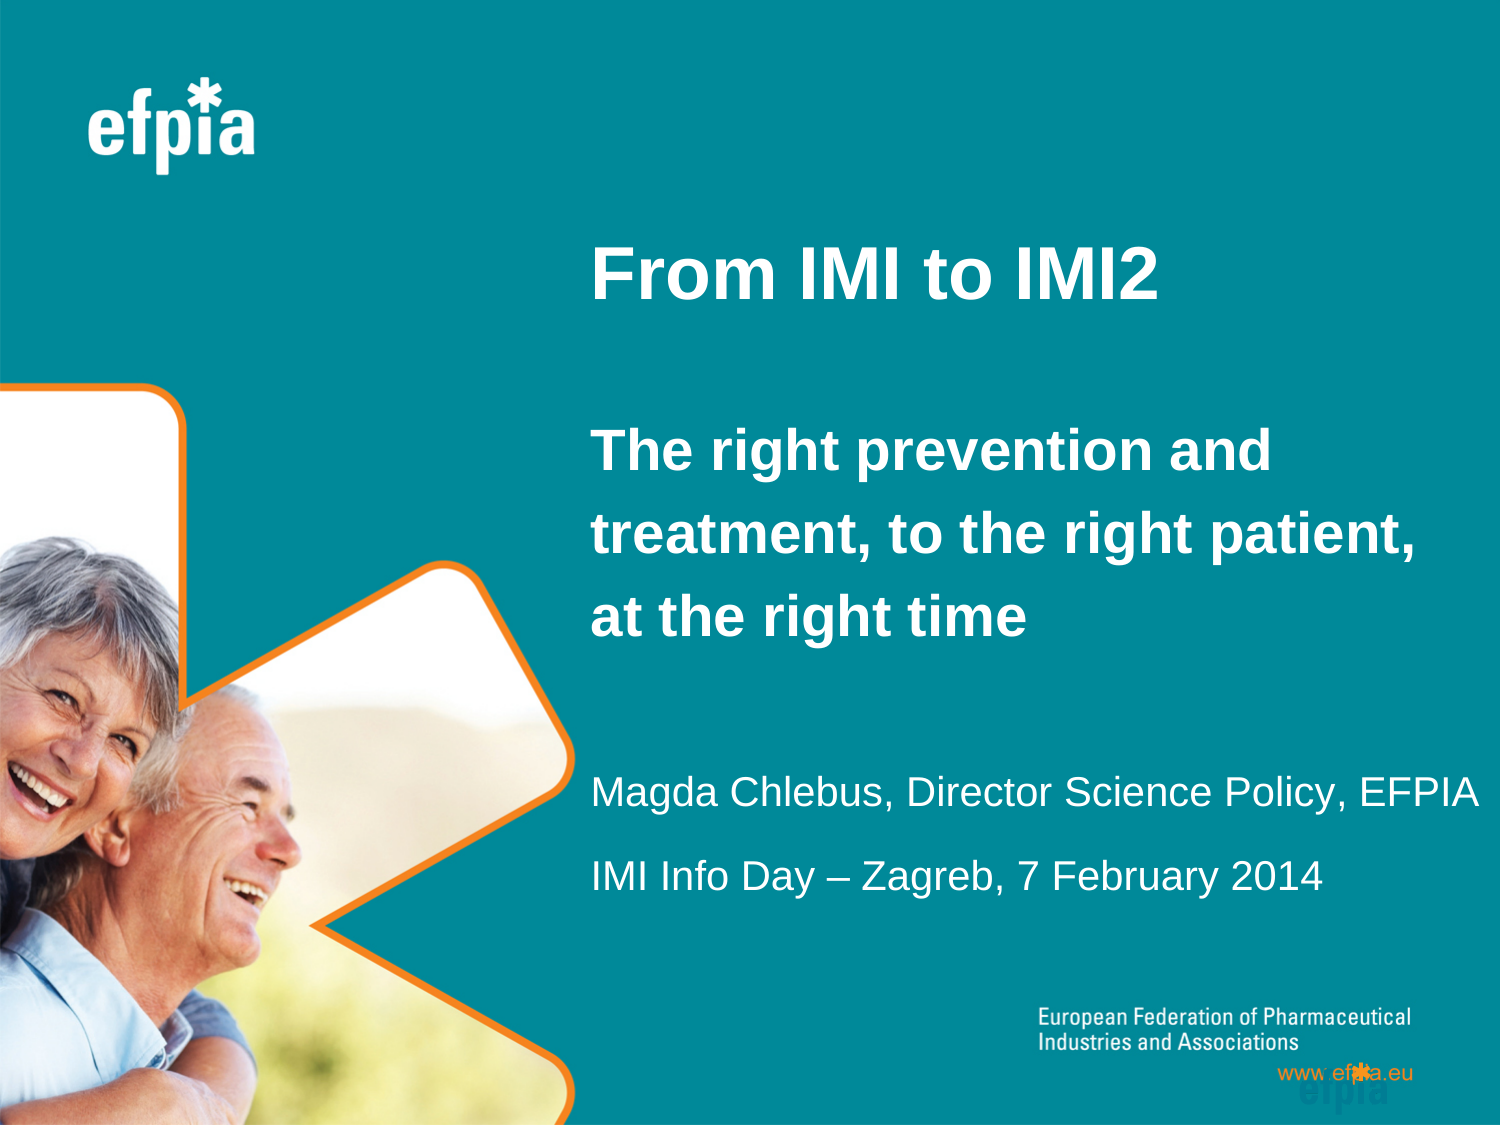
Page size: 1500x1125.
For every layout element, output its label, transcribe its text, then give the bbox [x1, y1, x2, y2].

picture [0, 0, 1500, 1125]
title From IMI to IMI2 The right prevention and treatment, to the right patient, at the right time Magda Chlebus, Director Science Policy, EFPIA IMI Info Day – Zagreb, 7 February 2014 [590, 231, 1500, 716]
